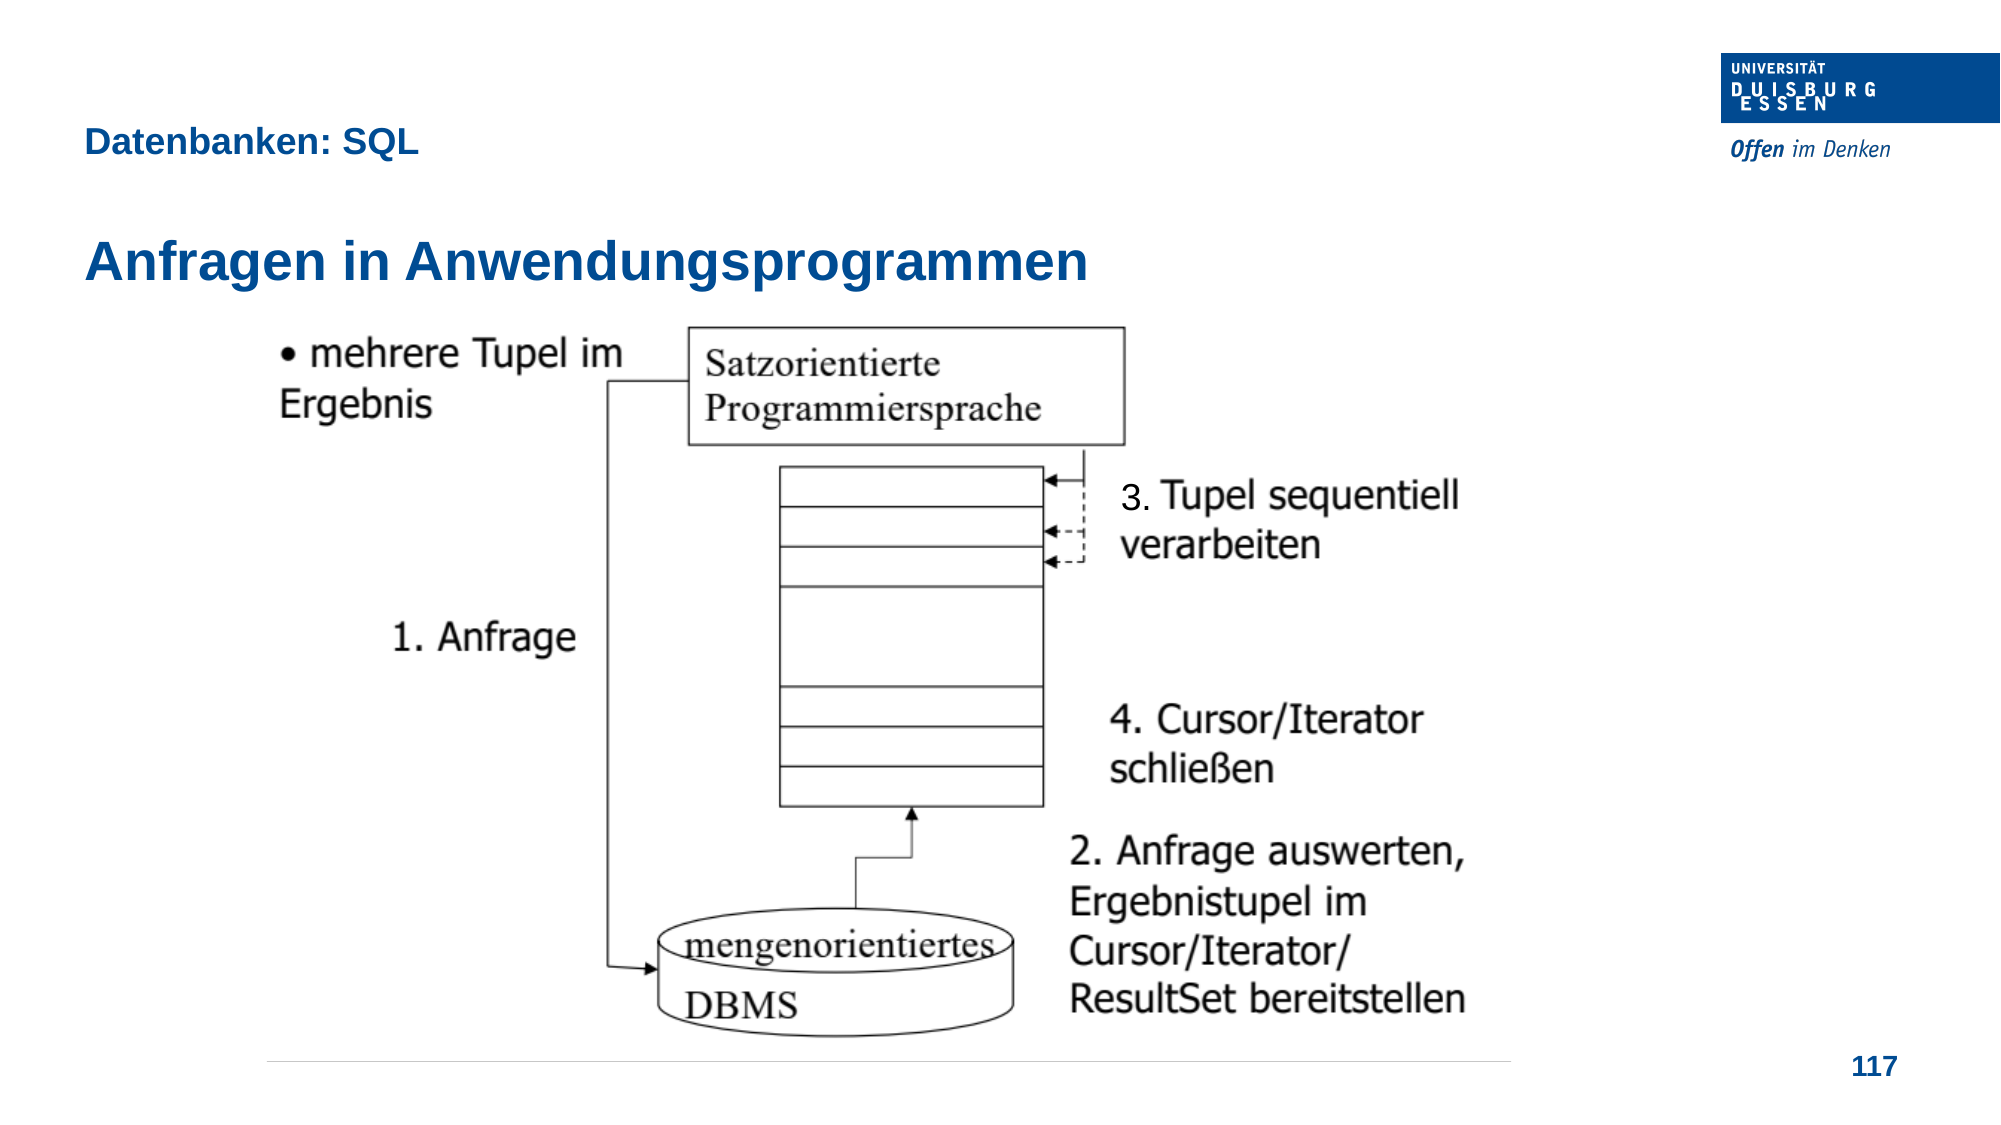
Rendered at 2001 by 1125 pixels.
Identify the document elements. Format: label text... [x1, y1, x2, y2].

picture [266, 300, 1512, 1062]
list Datenbanken: SQL [84, 121, 1694, 163]
picture [1721, 53, 2000, 162]
list Anfragen in Anwendungsprogrammen [84, 225, 1694, 301]
slide_number 117 [1677, 1039, 1914, 1081]
